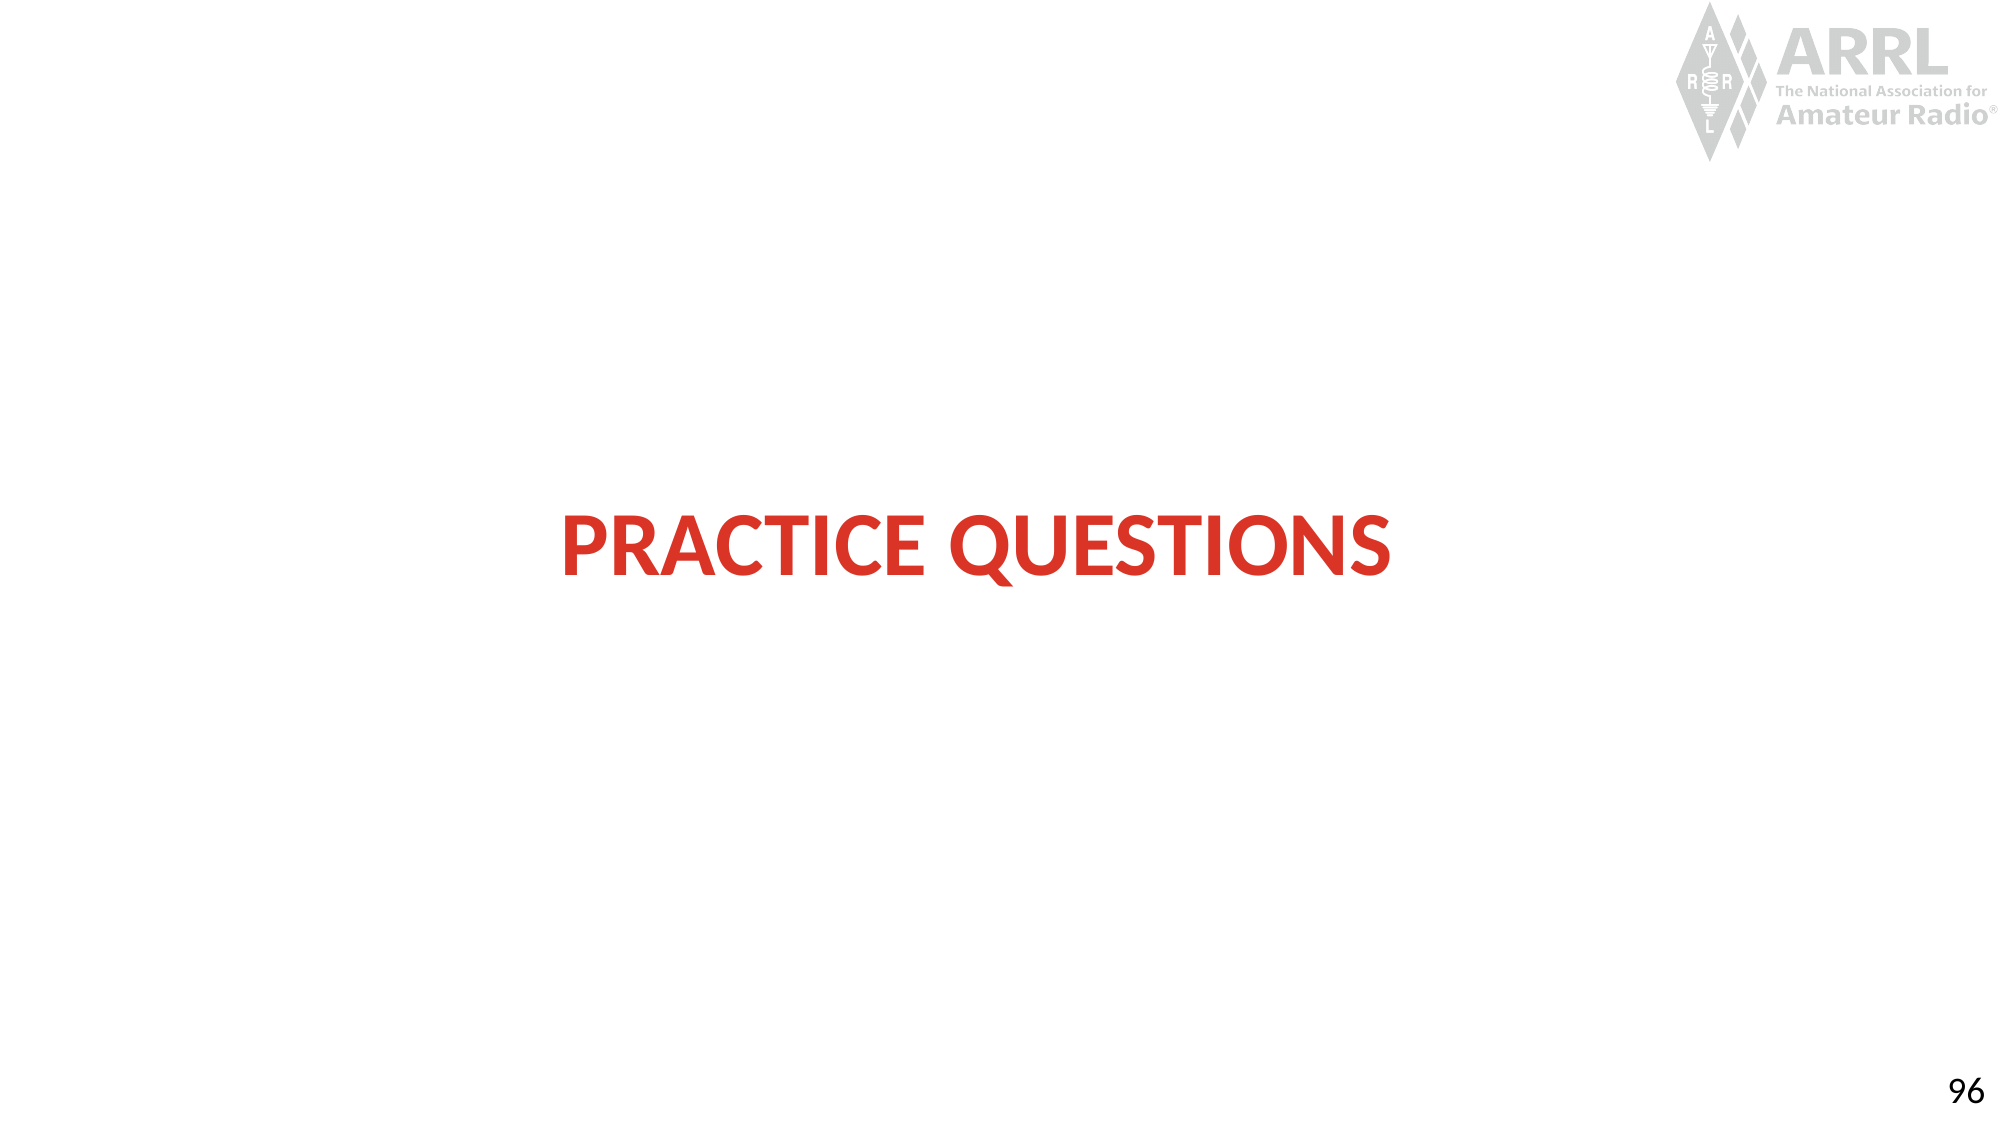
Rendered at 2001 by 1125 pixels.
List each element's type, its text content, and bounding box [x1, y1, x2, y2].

title PRACTICE QUESTIONS [114, 437, 1840, 655]
picture [1674, 0, 2000, 164]
